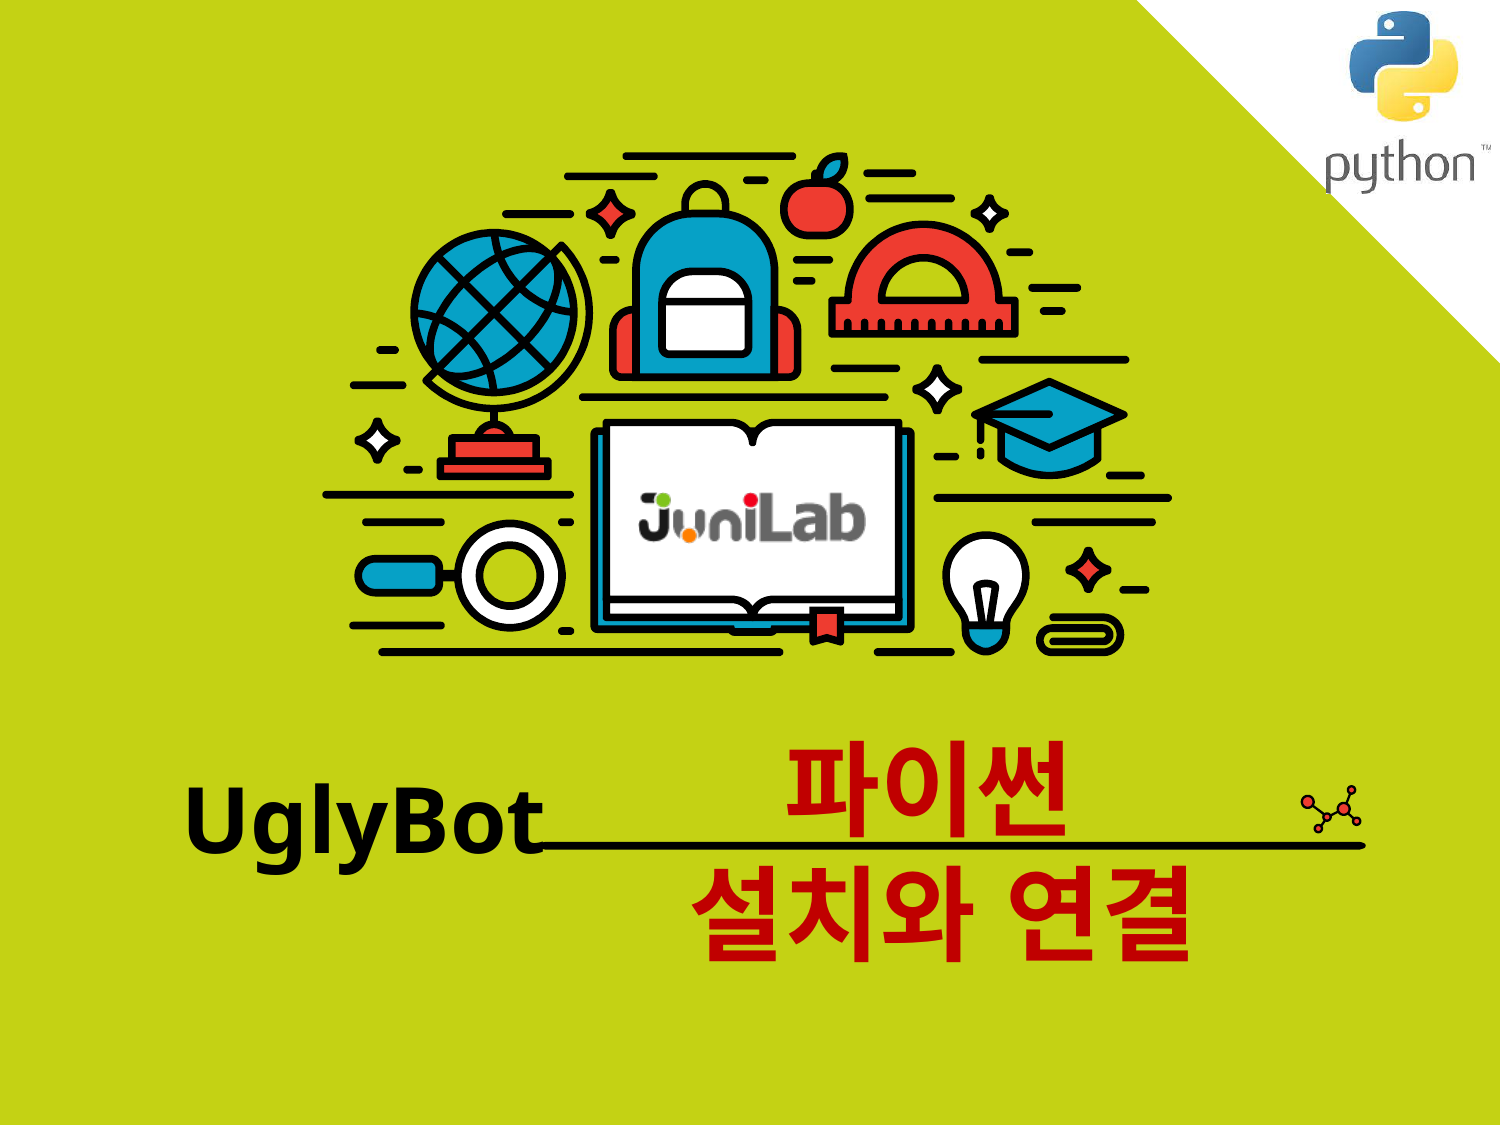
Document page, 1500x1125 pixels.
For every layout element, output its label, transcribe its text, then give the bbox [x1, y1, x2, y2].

text_box [863, 169, 917, 178]
text_box [563, 172, 658, 181]
text_box [578, 393, 889, 401]
text_box [468, 338, 498, 394]
text_box [622, 152, 797, 160]
text_box [434, 324, 462, 362]
text_box [770, 305, 802, 381]
text_box [602, 601, 754, 622]
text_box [843, 318, 1003, 335]
text_box [792, 256, 834, 264]
picture [638, 491, 867, 545]
text_box [1028, 283, 1082, 292]
text_box [972, 579, 1000, 630]
text_box [506, 253, 544, 280]
text_box [520, 287, 575, 316]
text_box [1065, 546, 1112, 593]
text_box [609, 305, 640, 381]
text_box [933, 452, 960, 461]
text_box [548, 256, 563, 304]
text_box [617, 314, 632, 373]
text_box [599, 202, 622, 226]
text_box [500, 293, 544, 336]
text_box [484, 429, 504, 434]
text_box [666, 306, 744, 350]
text_box [997, 429, 1102, 480]
text_box [436, 282, 464, 316]
text_box [961, 630, 1011, 656]
text_box [811, 169, 823, 187]
text_box [445, 465, 544, 472]
text_box [444, 569, 454, 582]
text_box UglyBot [76, 761, 485, 872]
text_box [491, 343, 524, 371]
text_box [599, 435, 809, 628]
text_box [976, 410, 1053, 444]
text_box [436, 457, 552, 481]
text_box [494, 313, 554, 372]
text_box [354, 554, 444, 597]
text_box [464, 254, 497, 282]
text_box [981, 588, 991, 616]
text_box [538, 841, 1366, 850]
text_box [434, 253, 494, 312]
text_box [444, 237, 494, 276]
text_box [362, 518, 445, 527]
text_box [422, 241, 594, 413]
text_box [490, 413, 498, 425]
text_box [976, 447, 985, 460]
text_box [632, 373, 779, 382]
text_box [978, 355, 1130, 364]
text_box 파이썬 설치와 연결 [478, 747, 1409, 952]
text_box [845, 601, 903, 622]
text_box [994, 386, 1113, 443]
text_box [426, 321, 440, 369]
picture [1326, 11, 1491, 195]
text_box [1134, 0, 1500, 366]
text_box [1036, 613, 1125, 657]
text_box [743, 176, 769, 185]
text_box [667, 276, 744, 297]
text_box [611, 604, 746, 613]
text_box [475, 319, 517, 362]
text_box [419, 318, 431, 344]
text_box [354, 417, 401, 464]
text_box [413, 309, 468, 338]
text_box [0, 0, 1500, 1125]
text_box [448, 434, 540, 457]
text_box [950, 539, 1022, 621]
text_box [363, 563, 435, 588]
text_box [912, 364, 963, 415]
text_box [817, 614, 836, 636]
text_box [439, 257, 578, 397]
text_box [970, 194, 1009, 233]
text_box [971, 377, 1128, 452]
text_box [830, 364, 901, 373]
text_box [376, 346, 399, 354]
text_box [788, 187, 846, 231]
text_box [418, 263, 457, 313]
text_box [865, 194, 955, 203]
text_box [463, 375, 489, 388]
text_box [456, 442, 532, 457]
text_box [1300, 784, 1362, 834]
text_box [490, 232, 520, 287]
text_box [661, 297, 749, 306]
text_box [470, 263, 513, 306]
text_box [640, 218, 770, 373]
text_box [983, 207, 996, 220]
text_box [590, 427, 809, 636]
text_box [524, 309, 552, 343]
text_box [526, 263, 554, 301]
text_box [403, 465, 423, 474]
text_box [836, 228, 1011, 330]
text_box [438, 366, 486, 381]
text_box [368, 431, 387, 450]
text_box [754, 612, 809, 622]
text_box [933, 493, 1172, 502]
text_box [349, 621, 445, 630]
text_box [1006, 248, 1034, 257]
text_box [454, 519, 566, 632]
text_box [942, 531, 1030, 630]
text_box [557, 281, 569, 307]
text_box [499, 237, 524, 250]
text_box [970, 630, 1002, 647]
text_box [780, 179, 854, 240]
text_box [410, 228, 549, 368]
text_box [474, 420, 514, 434]
text_box [658, 267, 753, 359]
text_box [1005, 433, 1093, 471]
text_box [494, 350, 543, 388]
text_box [558, 518, 574, 527]
text_box [444, 289, 488, 332]
text_box [378, 648, 784, 657]
text_box [681, 180, 730, 210]
text_box [599, 256, 620, 264]
text_box [445, 345, 482, 372]
text_box [462, 528, 558, 623]
text_box [926, 378, 949, 401]
text_box [828, 220, 1019, 338]
text_box [602, 418, 903, 621]
text_box [502, 210, 575, 219]
text_box [873, 648, 955, 657]
text_box [845, 435, 907, 625]
text_box [349, 381, 407, 390]
text_box [809, 606, 845, 646]
text_box [1079, 560, 1098, 580]
text_box [759, 604, 895, 613]
text_box [1039, 307, 1066, 315]
text_box [779, 314, 793, 373]
text_box [845, 427, 915, 634]
text_box [585, 189, 636, 239]
text_box [632, 209, 779, 305]
text_box [1031, 518, 1156, 527]
text_box [792, 277, 816, 285]
text_box [322, 490, 574, 499]
text_box [1105, 471, 1145, 480]
text_box [824, 161, 840, 178]
text_box [816, 152, 849, 182]
text_box [611, 427, 894, 605]
text_box [531, 313, 569, 362]
text_box [1119, 586, 1150, 594]
text_box [502, 244, 550, 259]
text_box [558, 627, 575, 635]
